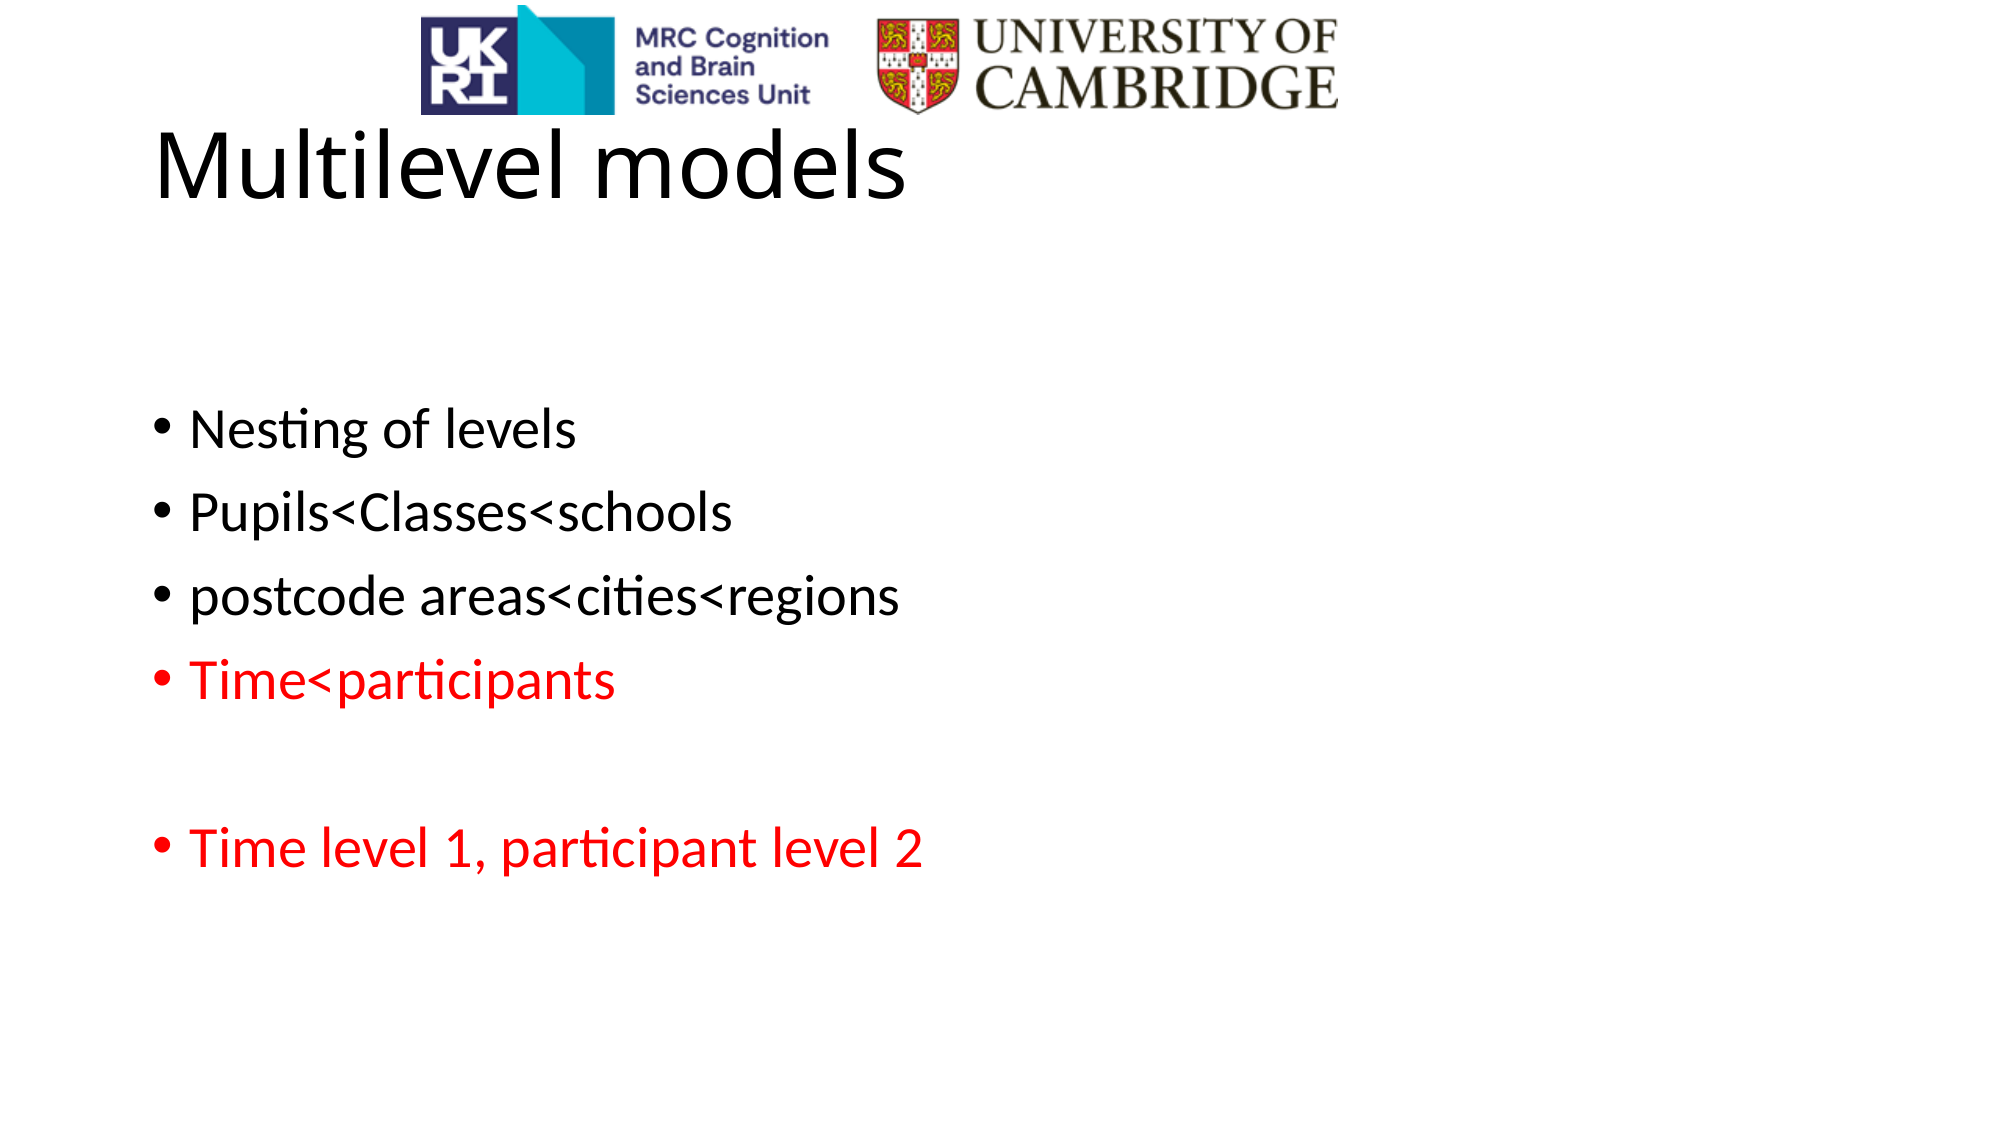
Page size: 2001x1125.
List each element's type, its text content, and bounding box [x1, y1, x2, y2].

picture [421, 5, 1338, 59]
title Multilevel models [137, 59, 1863, 278]
list Nesting of levels Pupils<Classes<schools postcode areas<cities<regions Time<participants Time level 1, participant level 2 [137, 299, 1863, 1014]
